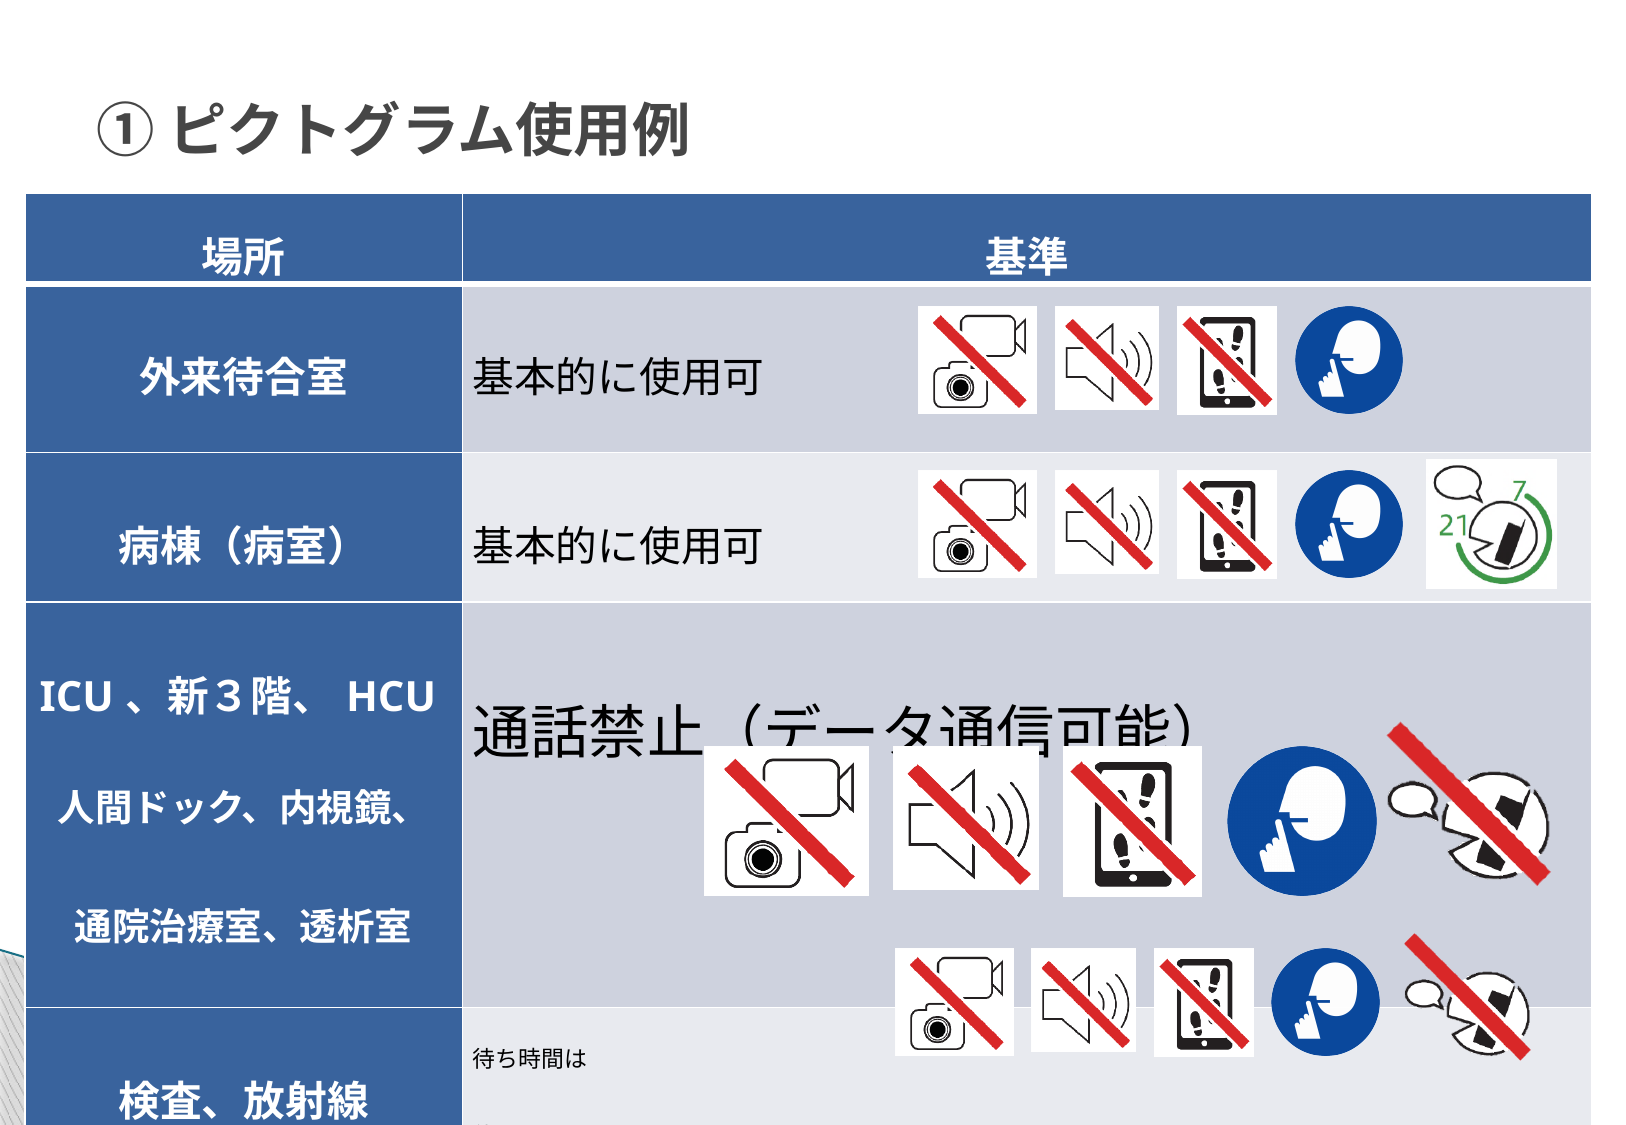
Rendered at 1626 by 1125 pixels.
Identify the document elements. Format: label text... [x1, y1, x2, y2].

table_cell 病棟（病室） [26, 453, 462, 601]
table_header 基準 [463, 194, 1591, 281]
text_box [918, 470, 1403, 579]
title ①ピクトグラム使用例 [81, 34, 1544, 192]
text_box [703, 746, 1377, 897]
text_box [894, 948, 1380, 1057]
table_cell 待ち時間は 使用可 [463, 1008, 1591, 1125]
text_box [918, 305, 1403, 415]
table_header 場所 [26, 194, 462, 281]
picture [1370, 718, 1569, 894]
picture [1390, 931, 1545, 1067]
table_cell 基本的に使用可 [463, 287, 1591, 452]
table_cell 外来待合室 [26, 287, 462, 452]
table_cell ICU、新３階、HCU人間ドック、内視鏡、 通院治療室、透析室 [26, 603, 462, 1007]
table_cell 基本的に使用可 [463, 453, 1591, 601]
picture [1426, 459, 1557, 589]
table_cell 検査、放射線 [26, 1008, 462, 1125]
table_cell 通話禁止（データ通信可能） [463, 603, 1591, 1007]
